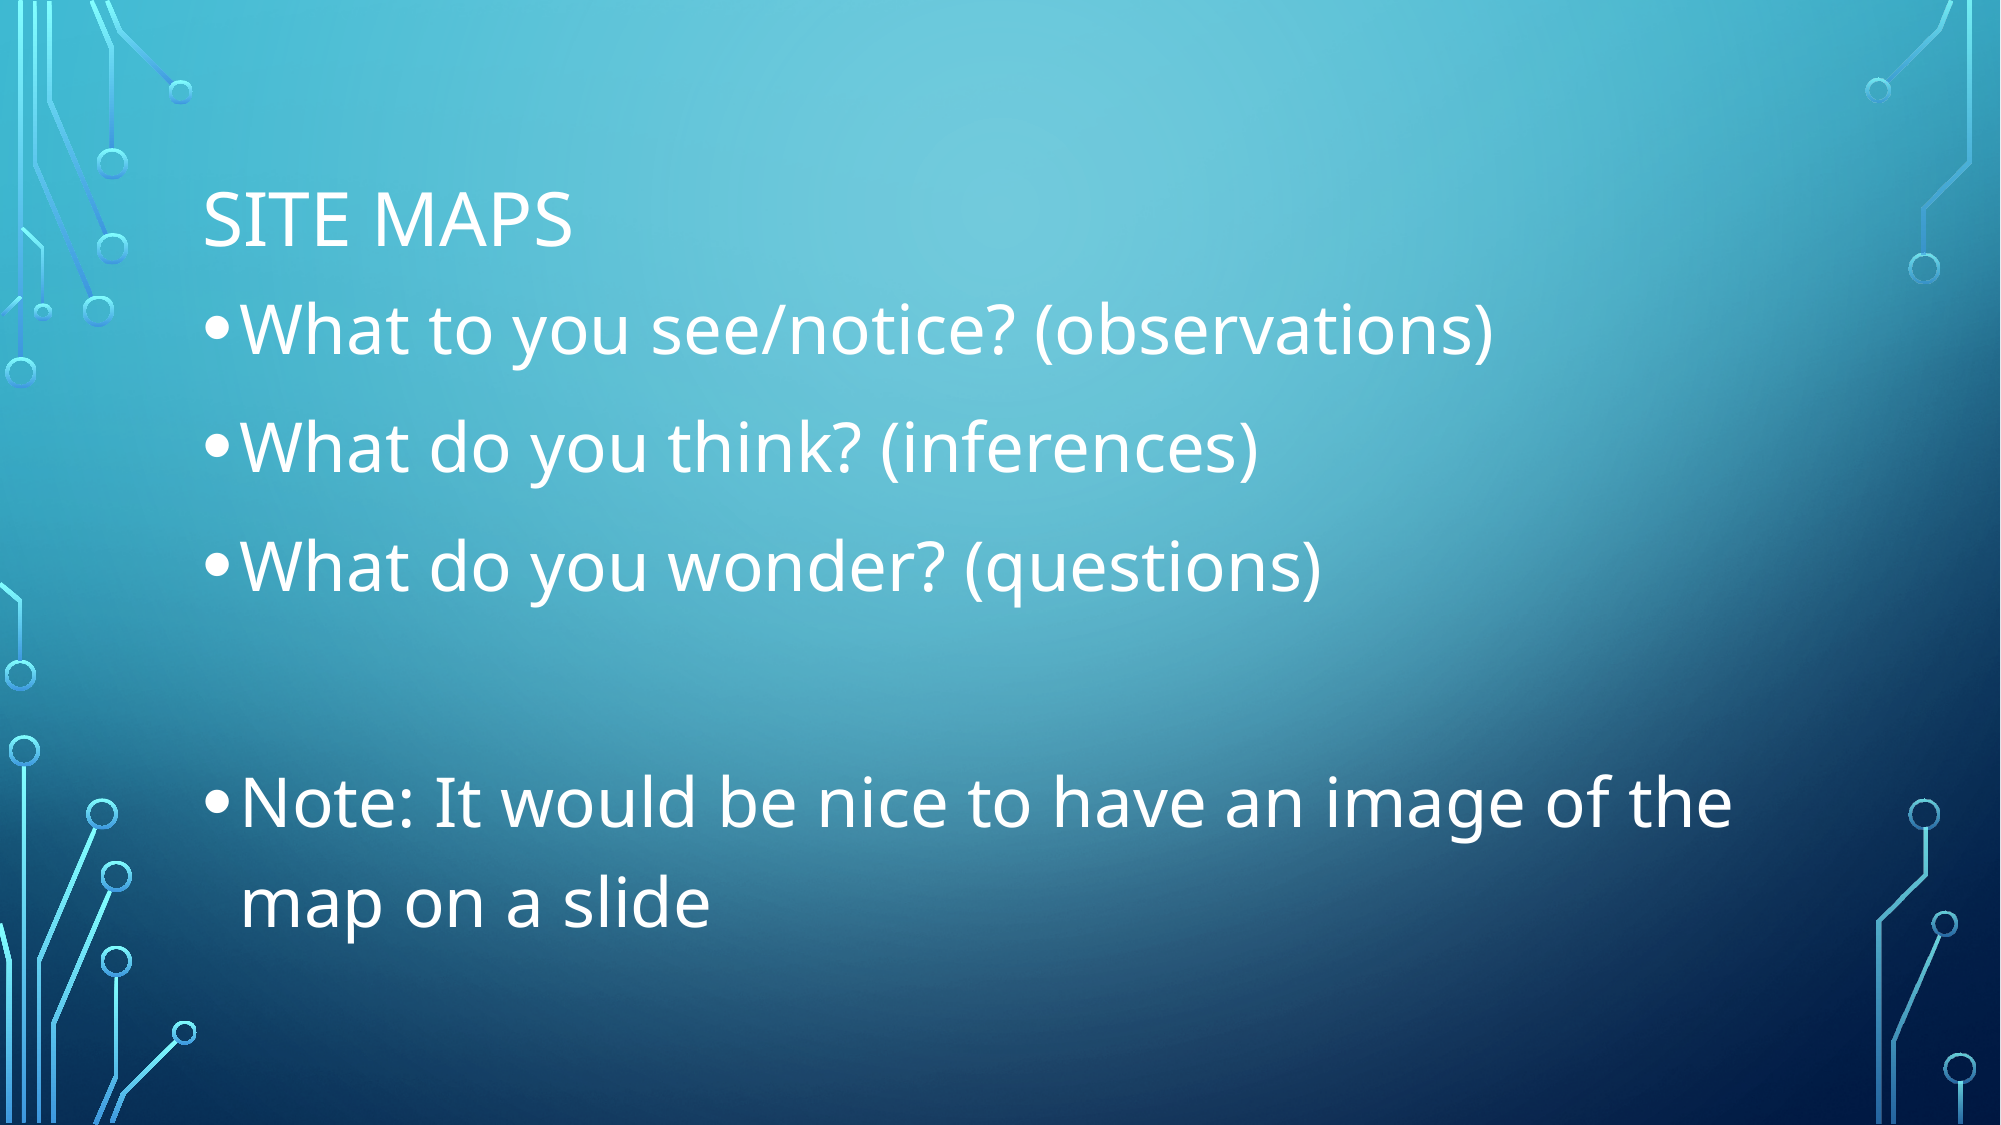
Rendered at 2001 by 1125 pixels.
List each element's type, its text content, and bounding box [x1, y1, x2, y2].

title Site maps [187, 101, 1813, 261]
list What to you see/notice? (observations) What do you think? (inferences) What do you wonder? (questions) Note: It would be nice to have an image of the map on a slide [187, 261, 1813, 950]
